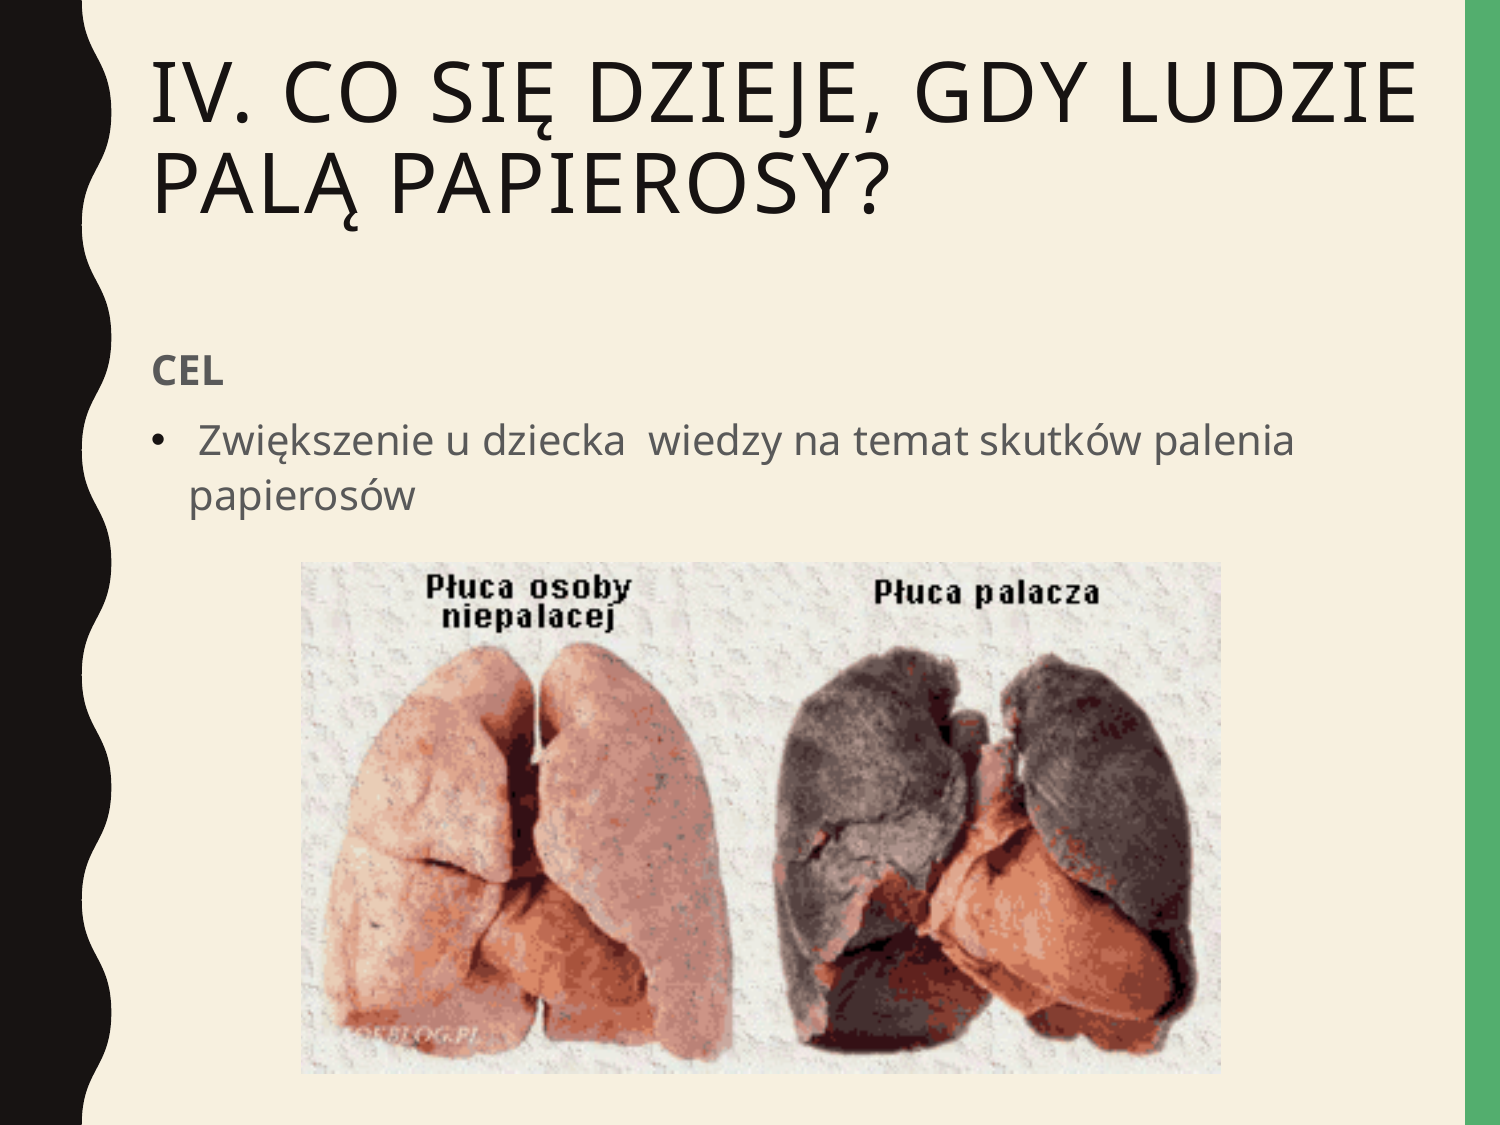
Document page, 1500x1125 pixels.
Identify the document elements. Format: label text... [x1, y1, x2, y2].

title IV. CO SIĘ DZIEJE, GDY LUDZIE PALĄ PAPIEROSY? [135, 42, 1486, 243]
list CEL Zwiększenie u dziecka wiedzy na temat skutków palenia papierosów [135, 267, 1486, 918]
picture [301, 562, 1221, 1074]
